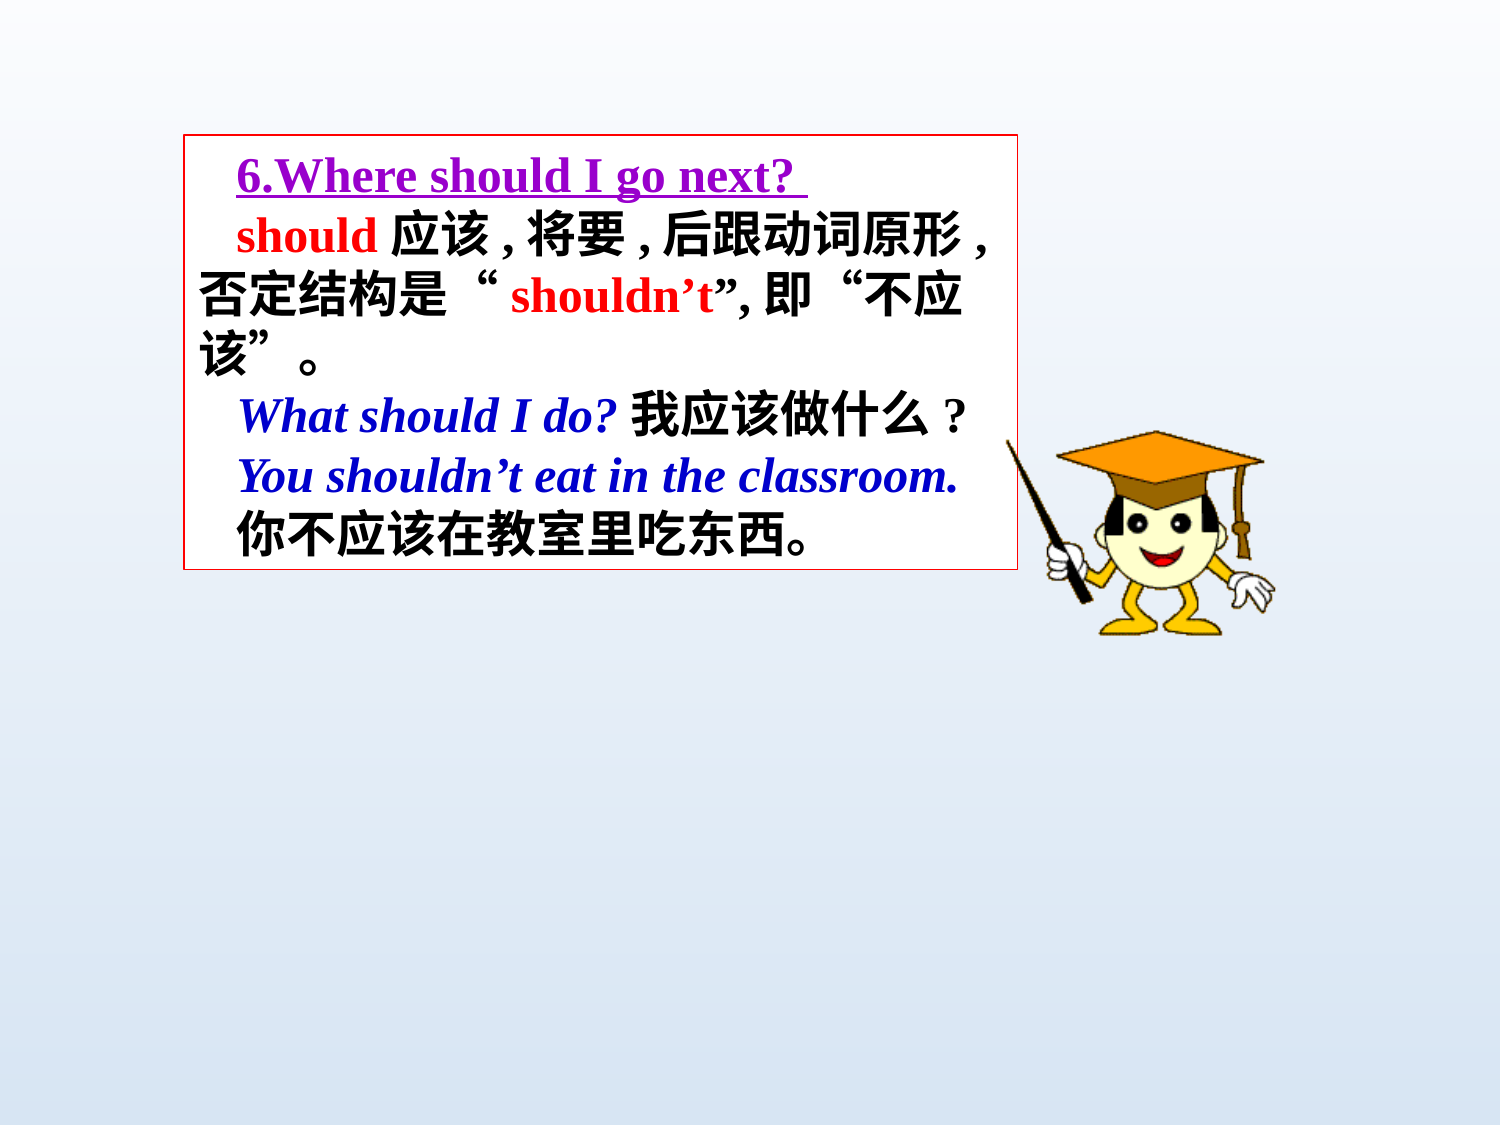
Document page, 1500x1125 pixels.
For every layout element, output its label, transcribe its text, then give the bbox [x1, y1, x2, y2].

text_box 6.Where should I go next? should应该,将要,后跟动词原形,否定结构是“shouldn’t”,即“不应该”。 What should I do?我应该做什么? You shouldn’t eat in the classroom. 你不应该在教室里吃东西。 [184, 134, 1018, 570]
picture [986, 415, 1300, 650]
